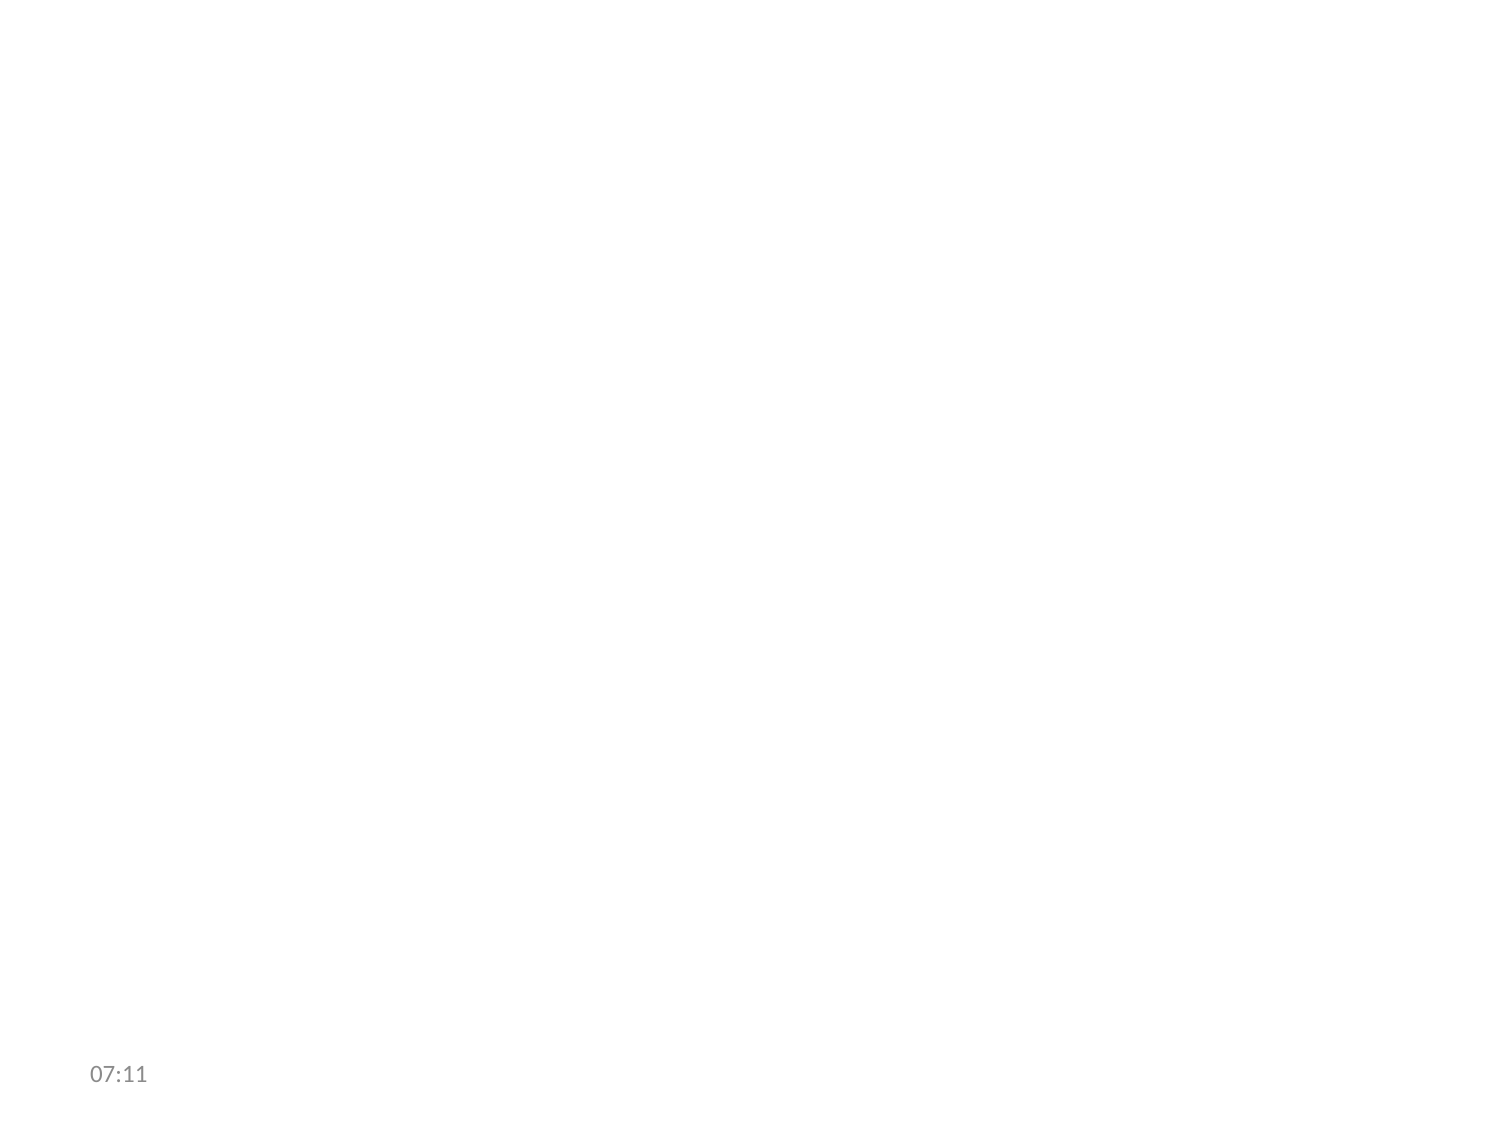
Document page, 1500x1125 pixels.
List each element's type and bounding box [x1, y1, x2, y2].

slide_number [75, 1042, 425, 1103]
